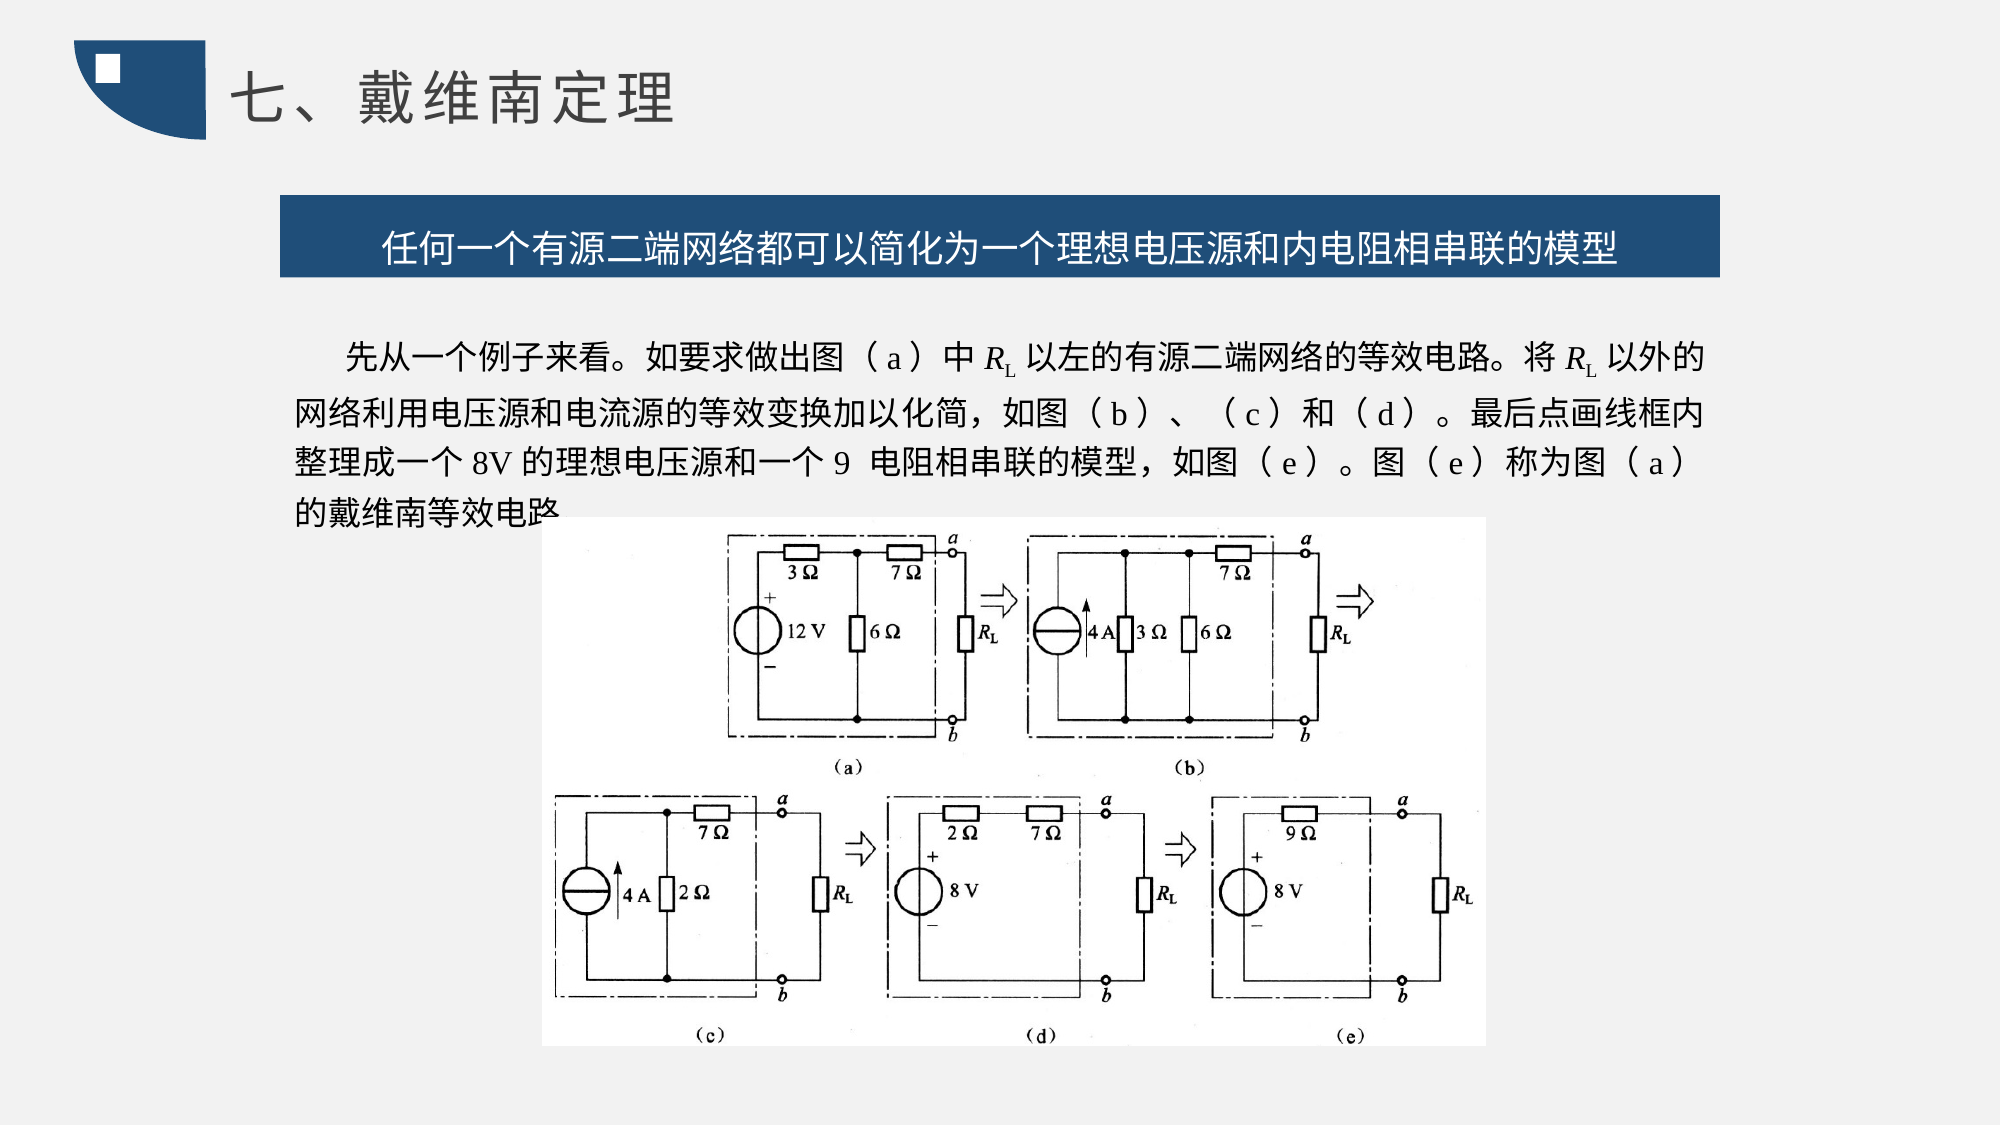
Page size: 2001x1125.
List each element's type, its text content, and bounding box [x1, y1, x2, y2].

picture [542, 517, 1486, 1046]
text_box 先从一个例子来看。如要求做出图（a）中RL以左的有源二端网络的等效电路。将RL以外的网络利用电压源和电流源的等效变换加以化简，如图（b）、（c）和（d）。最后点画线框内整理成一个8V的理想电压源和一个9 电阻相串联的模型，如图（e）。图（e）称为图（a）的戴维南等效电路。 [280, 324, 1720, 539]
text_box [74, 0, 1070, 140]
text_box 任何一个有源二端网络都可以简化为一个理想电压源和内电阻相串联的模型 [280, 195, 1720, 278]
